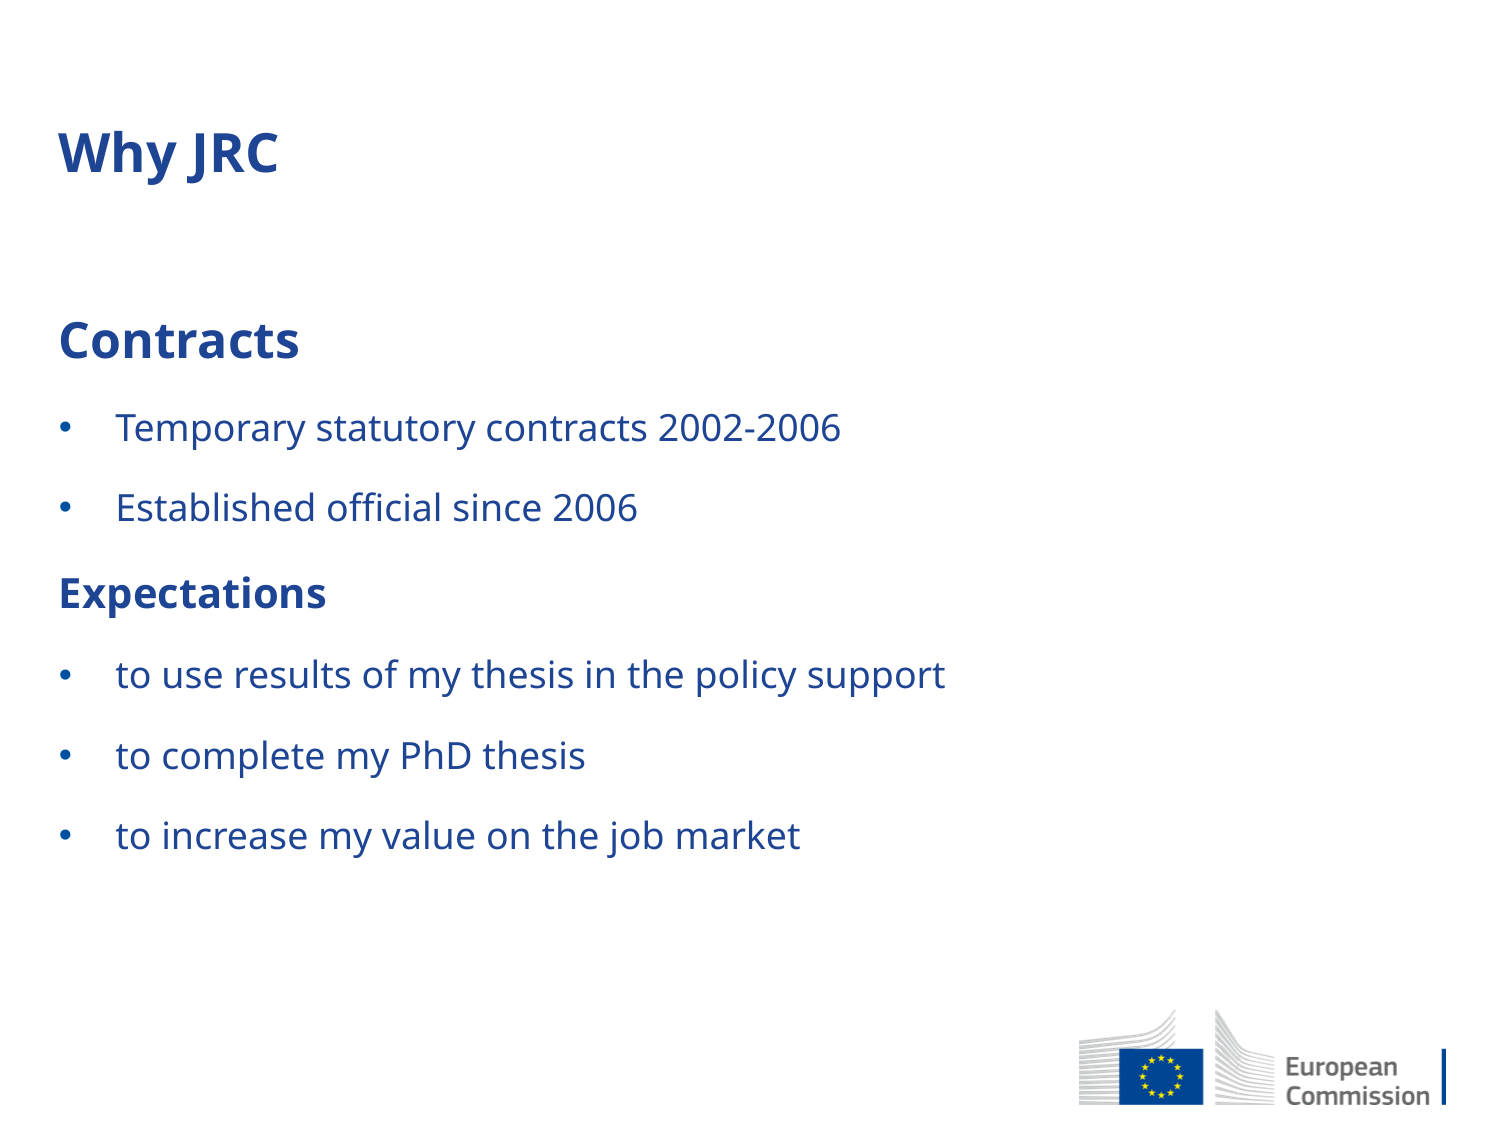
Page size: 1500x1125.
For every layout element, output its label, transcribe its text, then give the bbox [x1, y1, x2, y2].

list Contracts Temporary statutory contracts 2002-2006 Established official since 2006 Expectations to use results of my thesis in the policy support to complete my PhD thesis to increase my value on the job market [0, 172, 1500, 1125]
title Why JRC [0, 0, 1500, 172]
